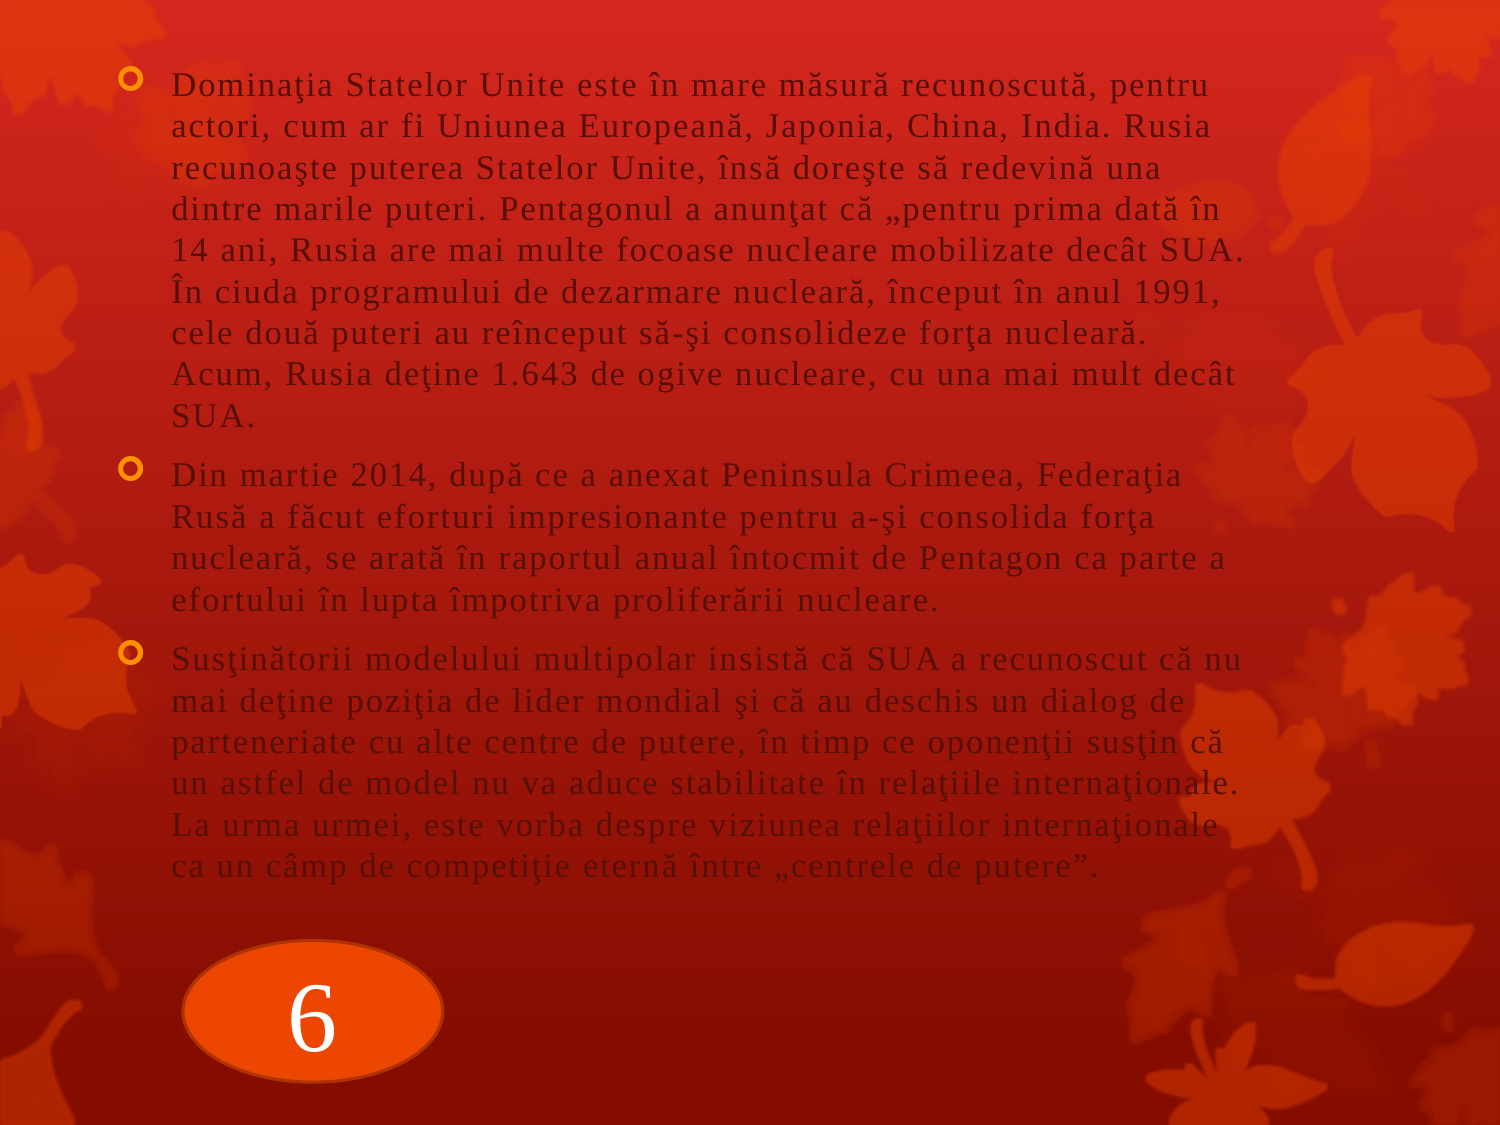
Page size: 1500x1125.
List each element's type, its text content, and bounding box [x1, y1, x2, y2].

text_box 6 [181, 938, 445, 1084]
list Dominaţia Statelor Unite este în mare măsură recunoscută, pentru actori, cum ar fi Uniunea Europeană, Japonia, China, India. Rusia recunoaşte puterea Statelor Unite, însă doreşte să redevină una dintre marile puteri. Pentagonul a anunţat că „pentru prima dată în 14 ani, Rusia are mai multe focoase nucleare mobilizate decât SUA. În ciuda programului de dezarmare nucleară, început în anul 1991, cele două puteri au reînceput să-şi consolideze forţa nucleară. Acum, Rusia deţine 1.643 de ogive nucleare, cu una mai mult decât SUA. Din martie 2014, după ce a anexat Peninsula Crimeea, Federaţia Rusă a făcut eforturi impresionante pentru a-şi consolida forţa nucleară, se arată în raportul anual întocmit de Pentagon ca parte a efortului în lupta împotriva proliferării nucleare. Susţinătorii modelului multipolar insistă că SUA a recunoscut că nu mai deţine poziţia de lider mondial şi că au deschis un dialog de parteneriate cu alte centre de putere, în timp ce oponenţii susţin că un astfel de model nu va aduce stabilitate în relaţiile internaţionale. La urma urmei, este vorba despre viziunea relaţiilor internaţionale ca un câmp de competiţie eternă între „centrele de putere”. [100, 54, 1270, 917]
